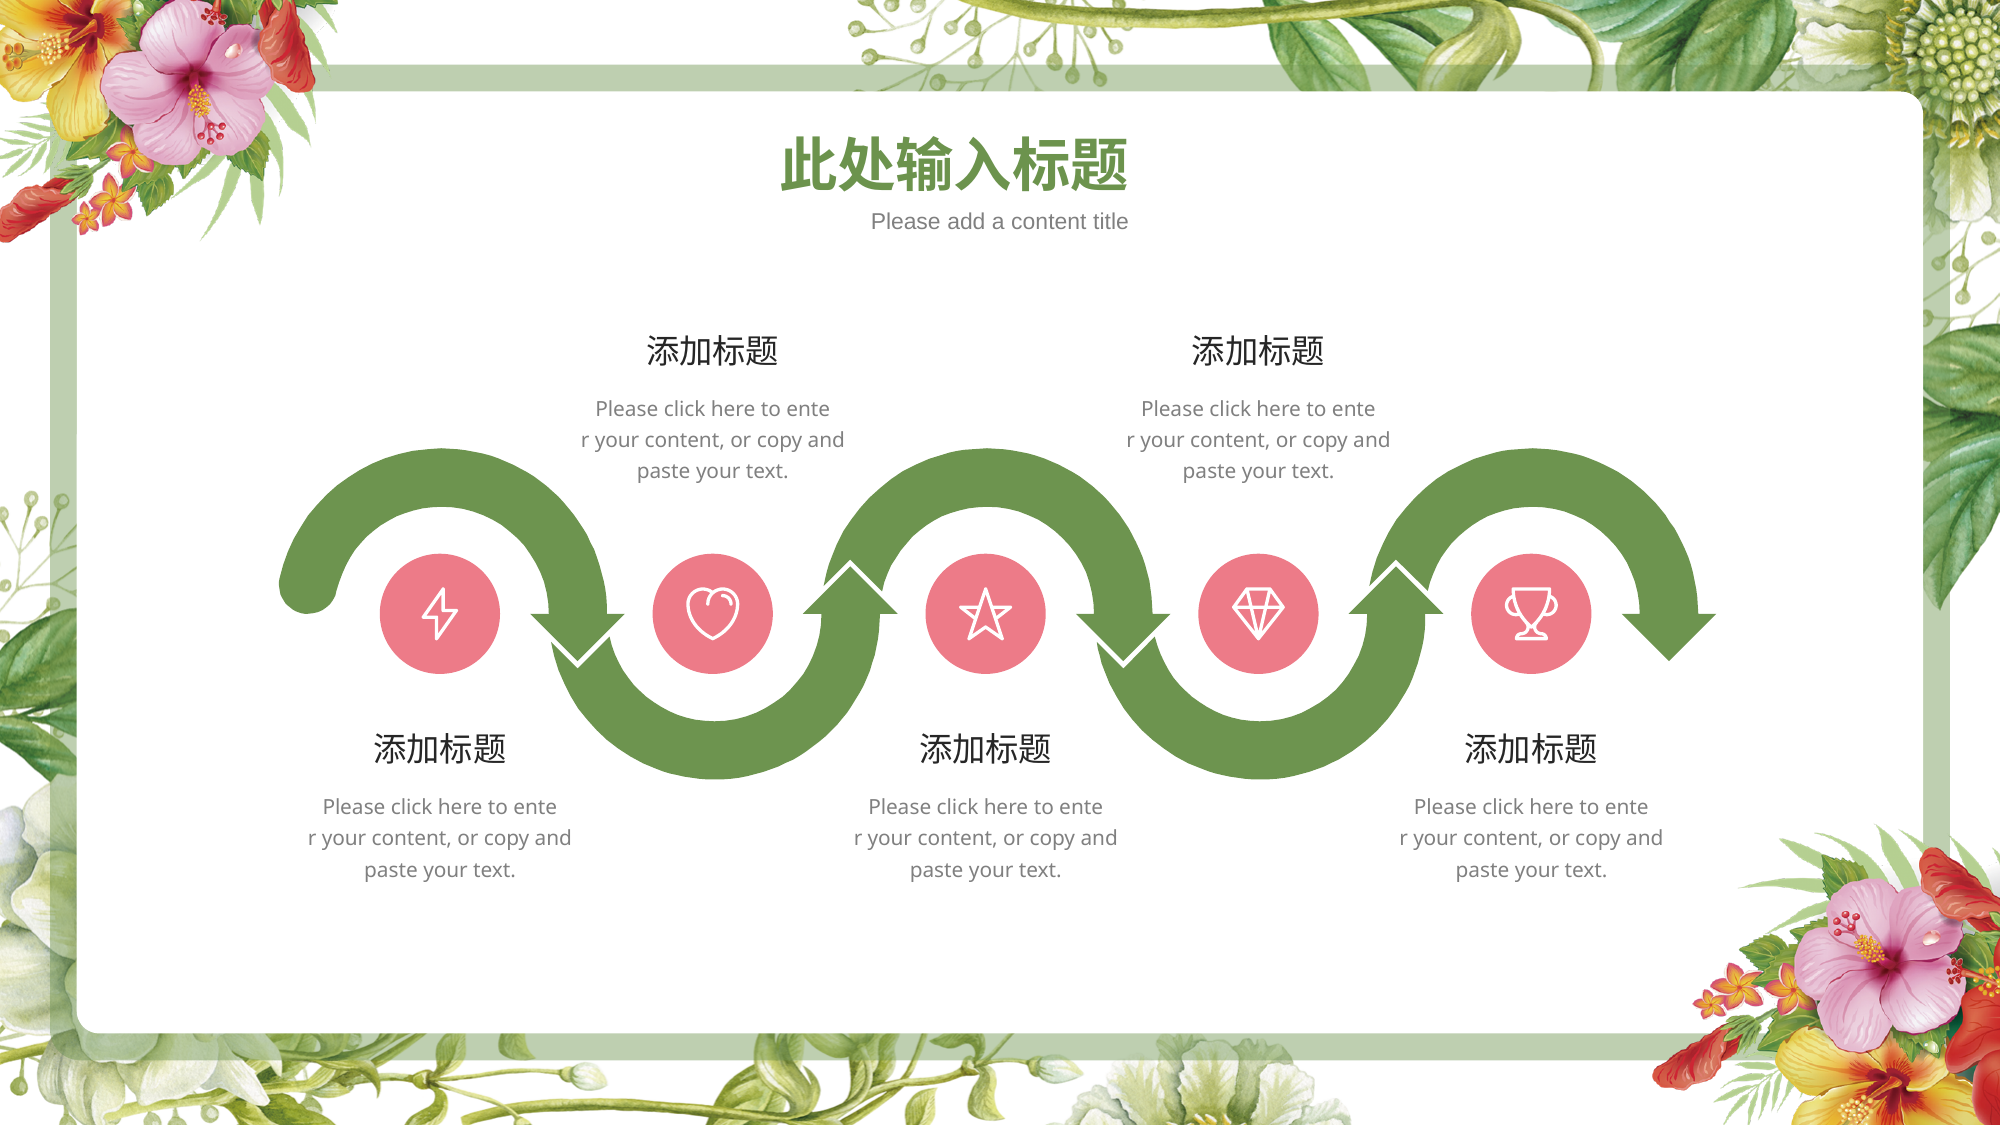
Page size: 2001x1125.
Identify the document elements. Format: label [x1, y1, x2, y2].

picture [0, 361, 1413, 1125]
picture [797, 0, 2000, 640]
text_box [268, 725, 612, 888]
picture [0, 0, 346, 254]
text_box [49, 64, 1950, 1061]
picture [1627, 806, 2000, 1125]
text_box [764, 120, 1236, 270]
